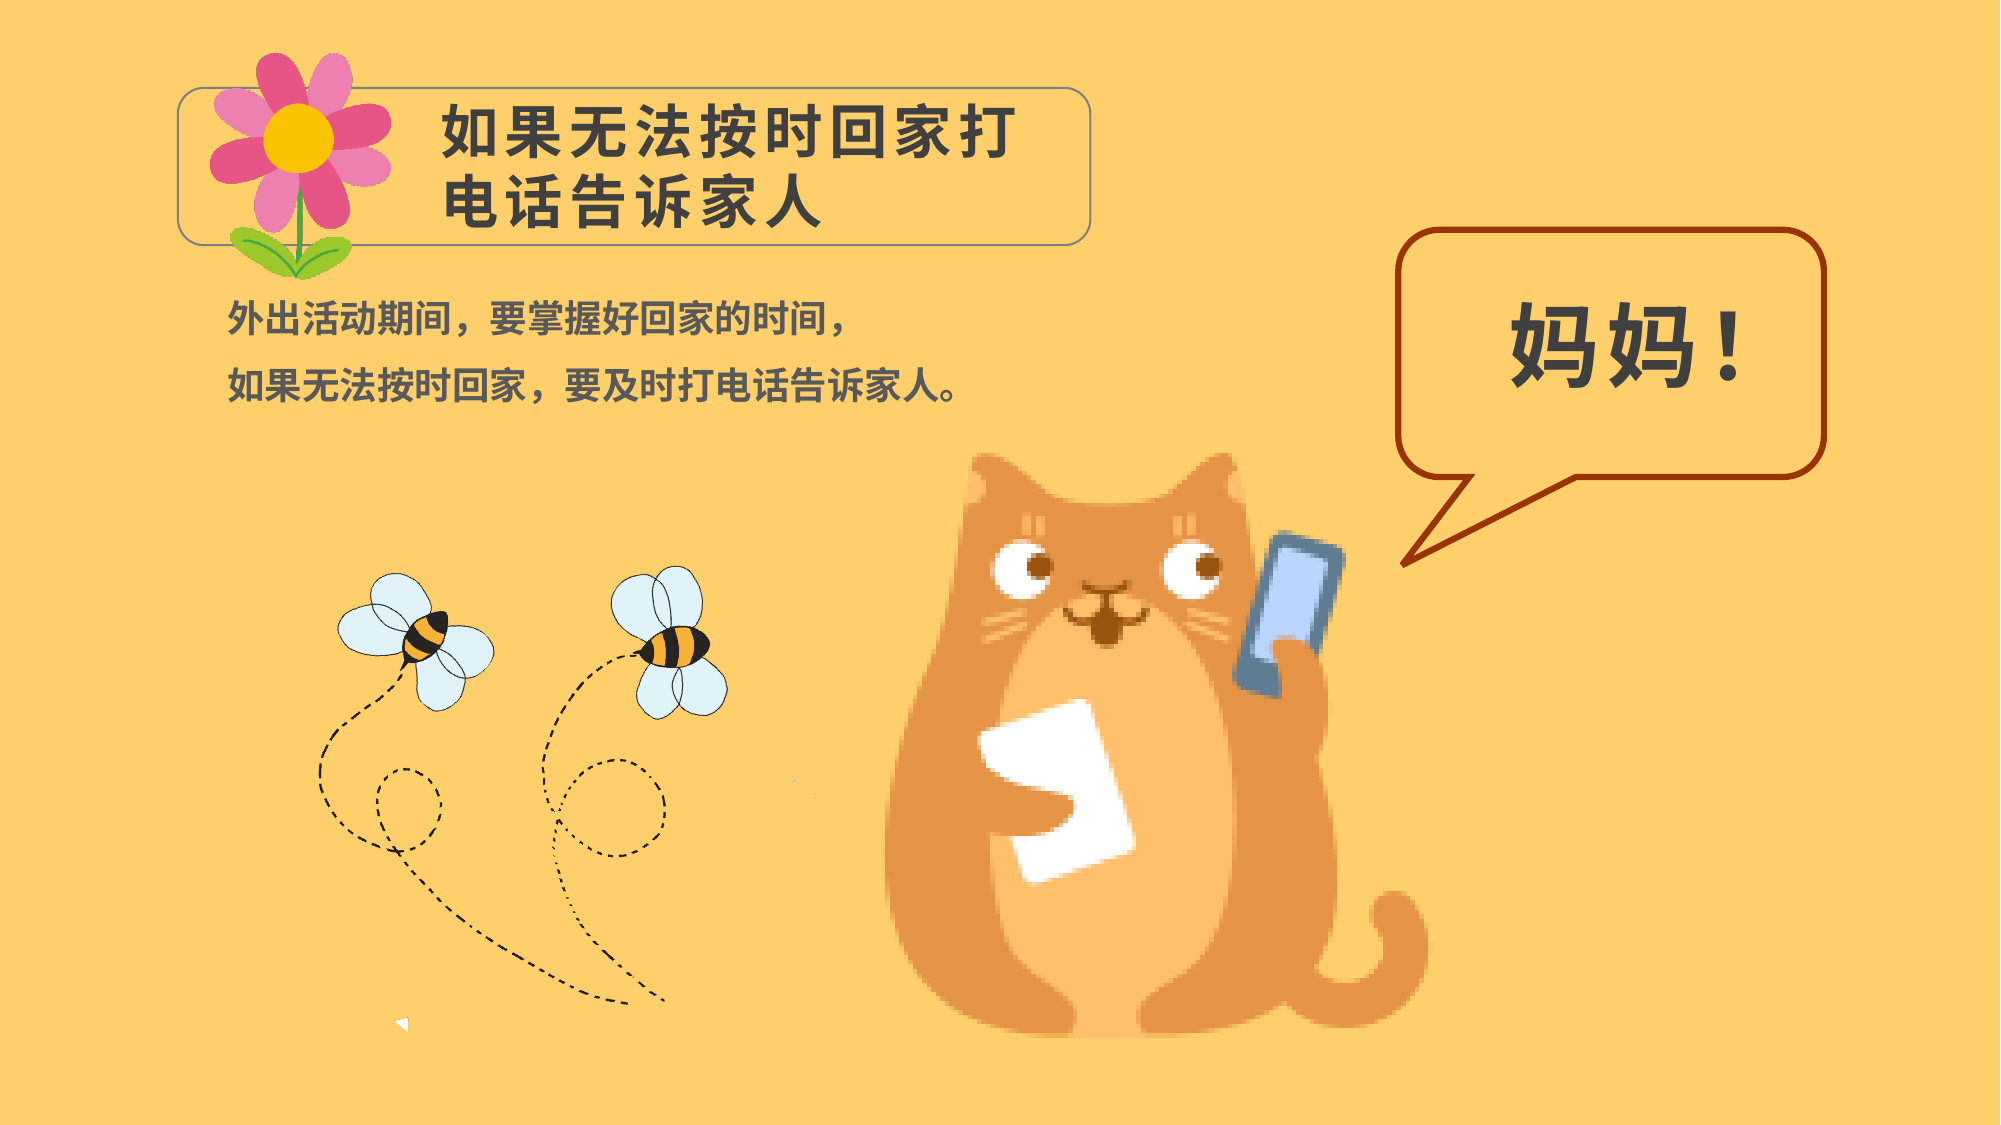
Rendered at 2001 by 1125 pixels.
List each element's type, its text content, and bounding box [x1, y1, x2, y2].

text_box [1397, 228, 1826, 549]
picture [159, 25, 441, 307]
text_box 妈妈！ [1492, 281, 1730, 408]
text_box 外出活动期间，要掌握好回家的时间， 如果无法按时回家，要及时打电话告诉家人。 [211, 264, 1091, 415]
picture [149, 372, 1438, 1125]
text_box [441, 86, 1092, 247]
